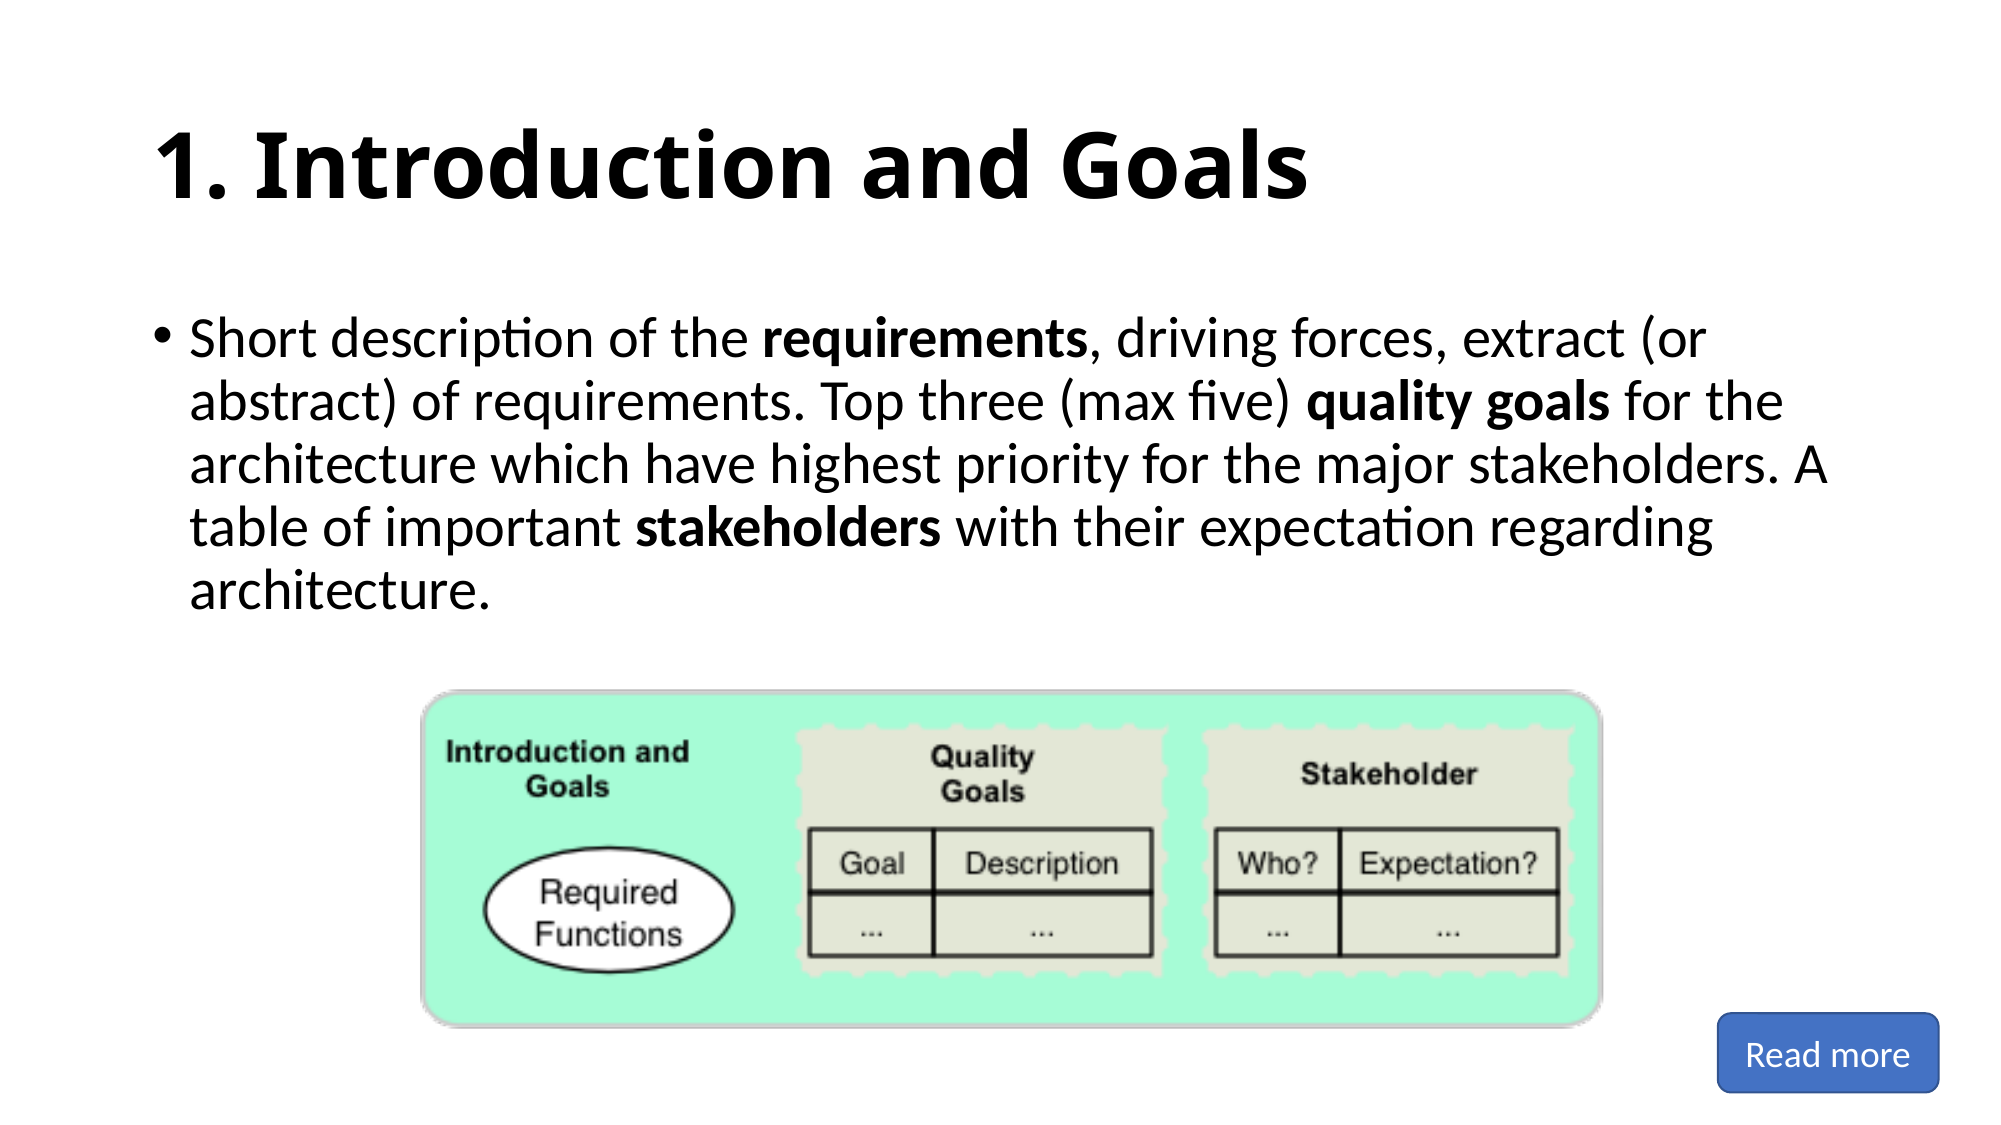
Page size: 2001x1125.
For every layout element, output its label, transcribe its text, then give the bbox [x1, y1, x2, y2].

text_box Read more [1716, 1012, 1940, 1094]
title 1. Introduction and Goals [137, 59, 1863, 278]
list Short description of the requirements, driving forces, extract (or abstract) of requirements. Top three (max five) quality goals for the architecture which have highest priority for the major stakeholders. A table of important stakeholders with their expectation regarding architecture. [137, 299, 1863, 1014]
picture [362, 656, 1638, 1066]
